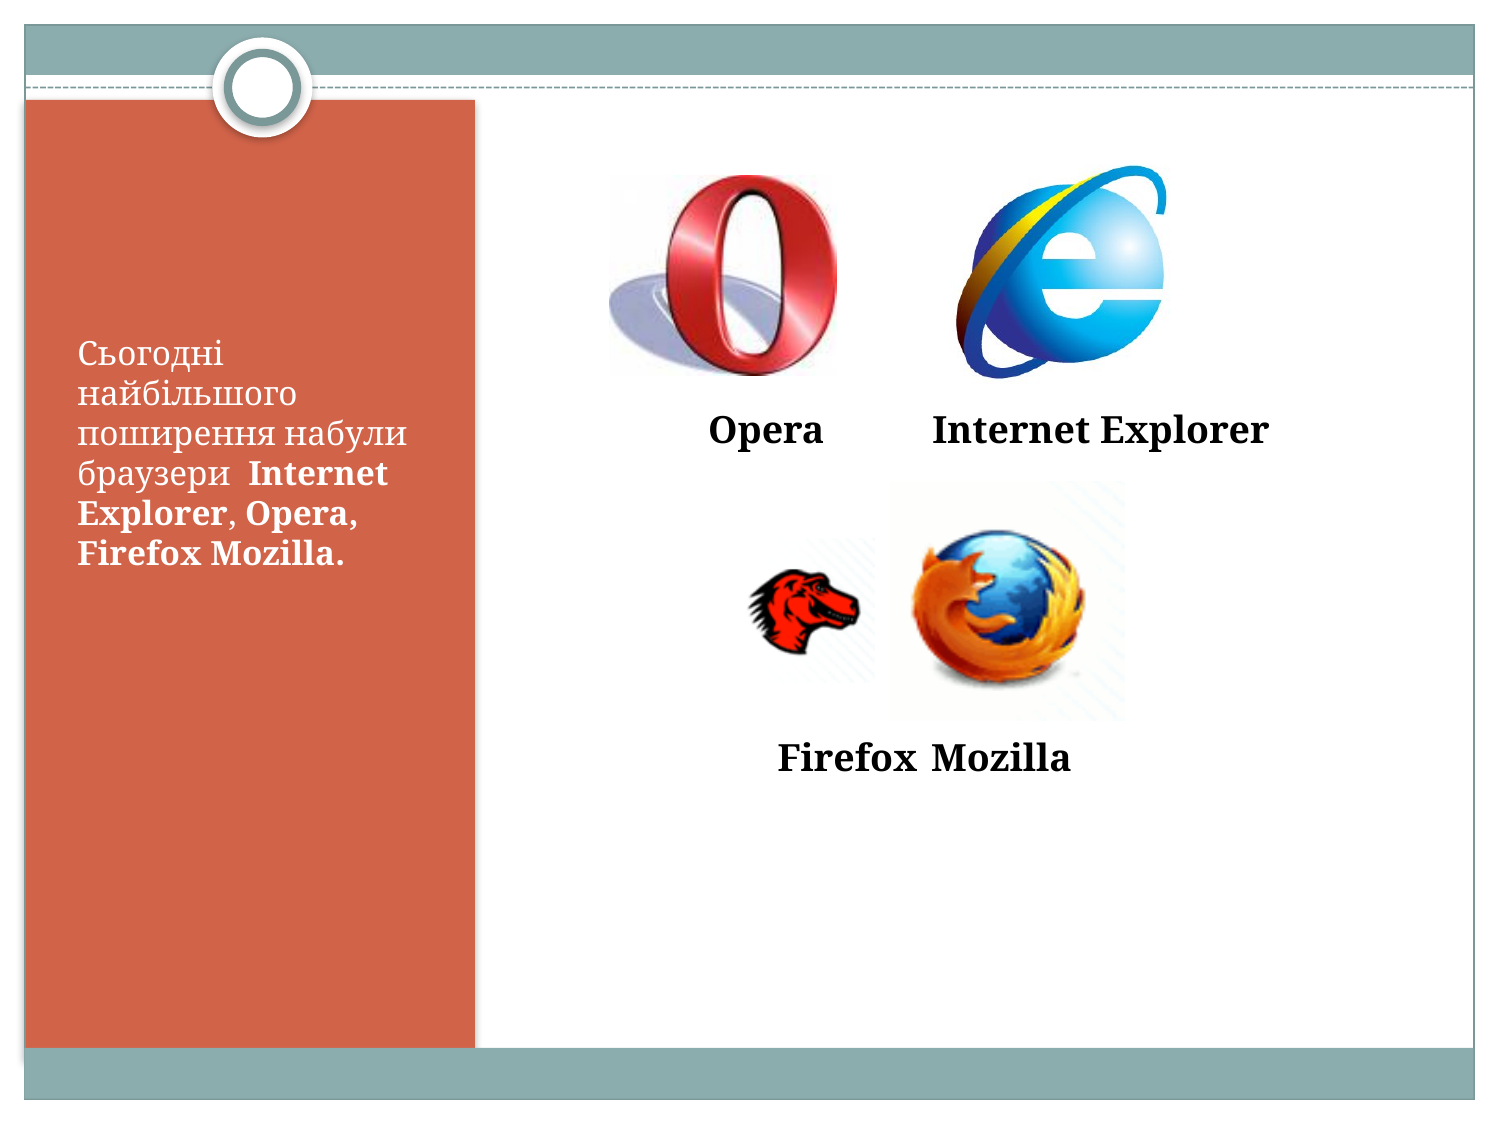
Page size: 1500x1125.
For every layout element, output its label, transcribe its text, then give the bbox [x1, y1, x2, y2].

picture [737, 538, 875, 683]
picture [937, 152, 1179, 394]
picture [609, 175, 837, 376]
text_box Mozilla [916, 732, 1087, 787]
text_box Opera [693, 398, 840, 459]
text_box Firefox [762, 726, 916, 787]
text_box Internet Explorer [917, 398, 1285, 459]
list Сьогодні найбільшого поширення набули браузери Internet Explorer, Opera, Firefox Mozilla. [62, 324, 450, 1005]
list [890, 480, 1126, 722]
